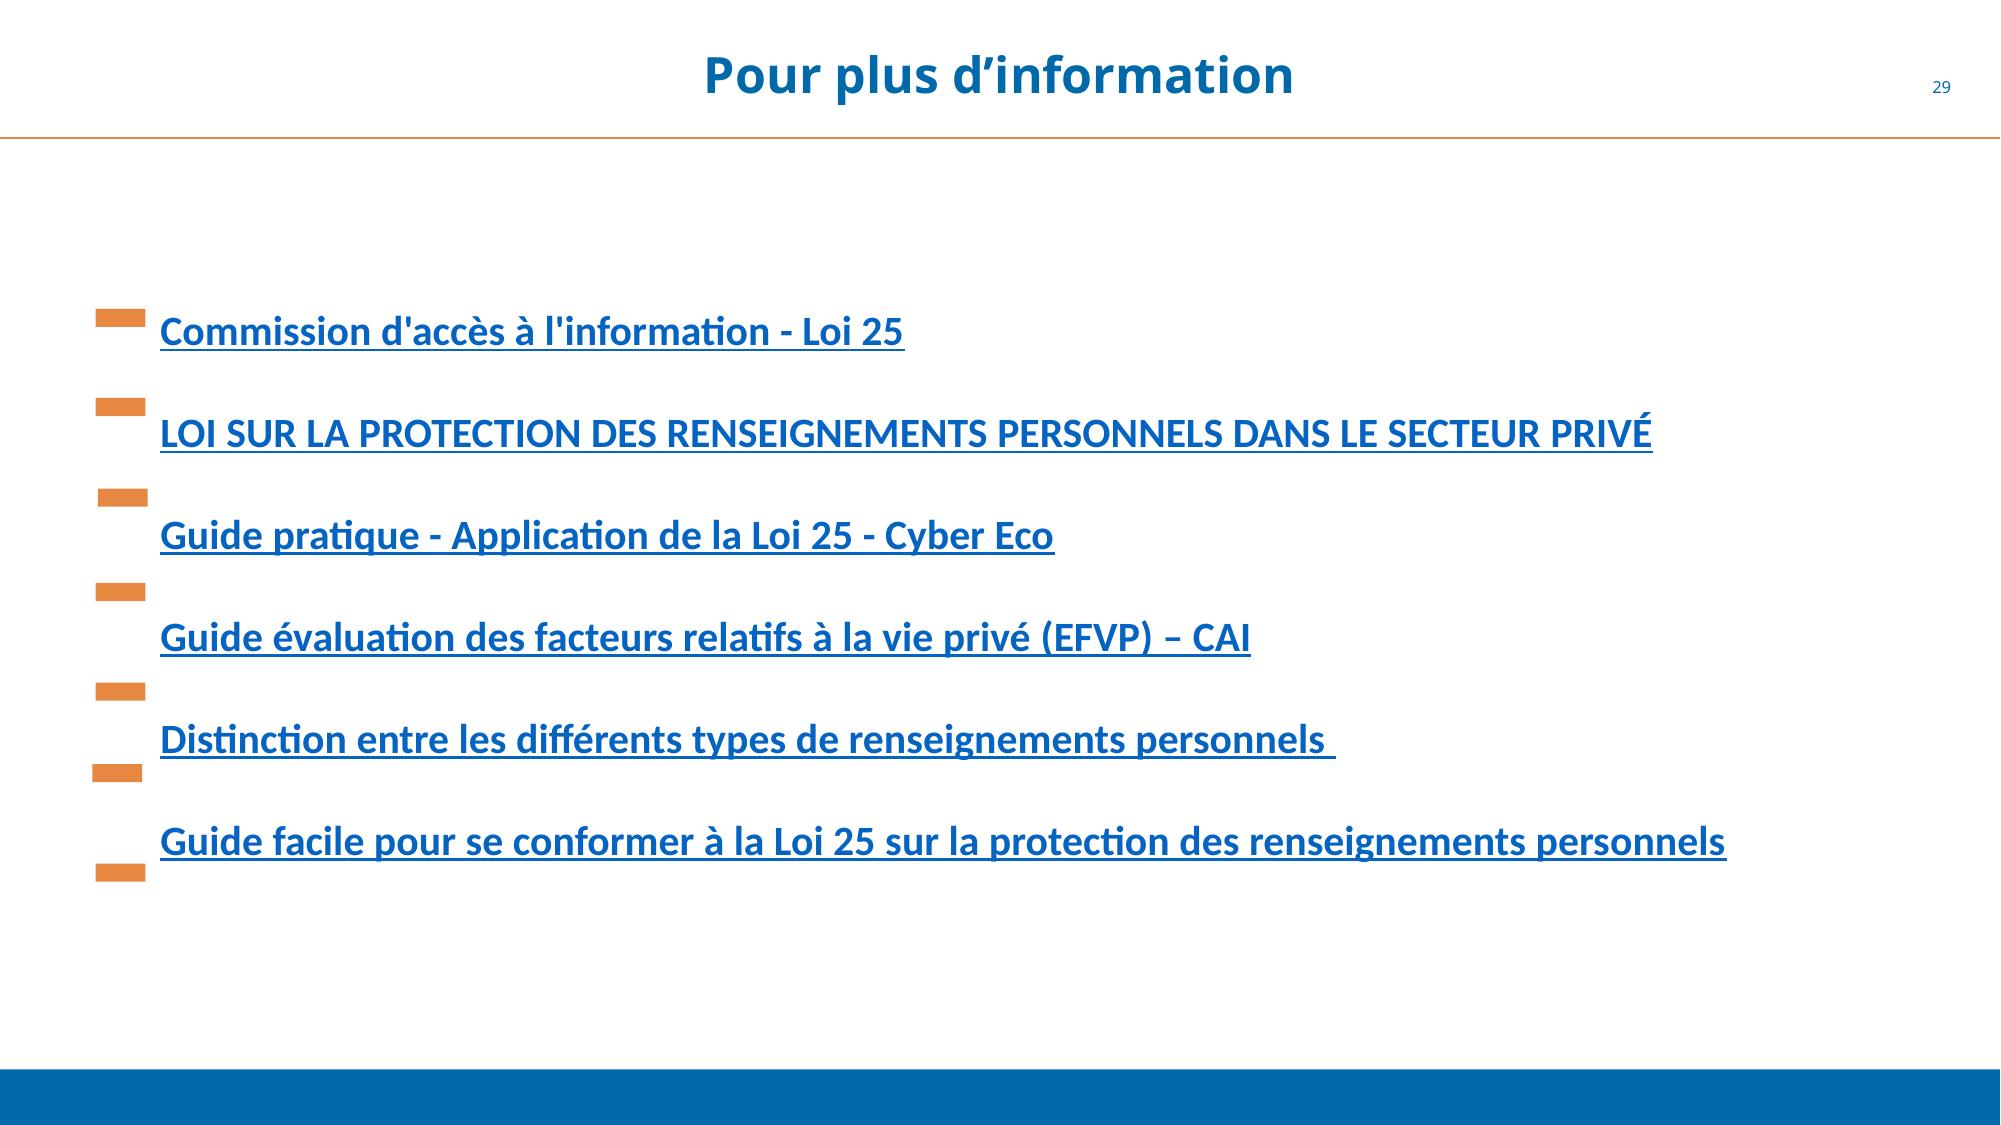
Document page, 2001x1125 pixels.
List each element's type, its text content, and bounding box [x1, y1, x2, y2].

slide_number 29 [1889, 67, 1967, 109]
text_box [95, 863, 146, 882]
list Commission d'accès à l'information - Loi 25 LOI SUR LA PROTECTION DES RENSEIGNEMENTS PERSONNELS DANS LE SECTEUR PRIVÉ Guide pratique - Application de la Loi 25 - Cyber Eco Guide évaluation des facteurs relatifs à la vie privé (EFVP) – CAI Distinction entre les différents types de renseignements personnels Guide facile pour se conformer à la Loi 25 sur la protection des renseignements personnels [145, 271, 1794, 917]
text_box [95, 397, 146, 417]
text_box [95, 682, 146, 701]
text_box [97, 488, 148, 507]
text_box [95, 308, 146, 327]
text_box [95, 582, 146, 602]
text_box [92, 764, 143, 783]
title Pour plus d’information [95, 31, 1905, 112]
